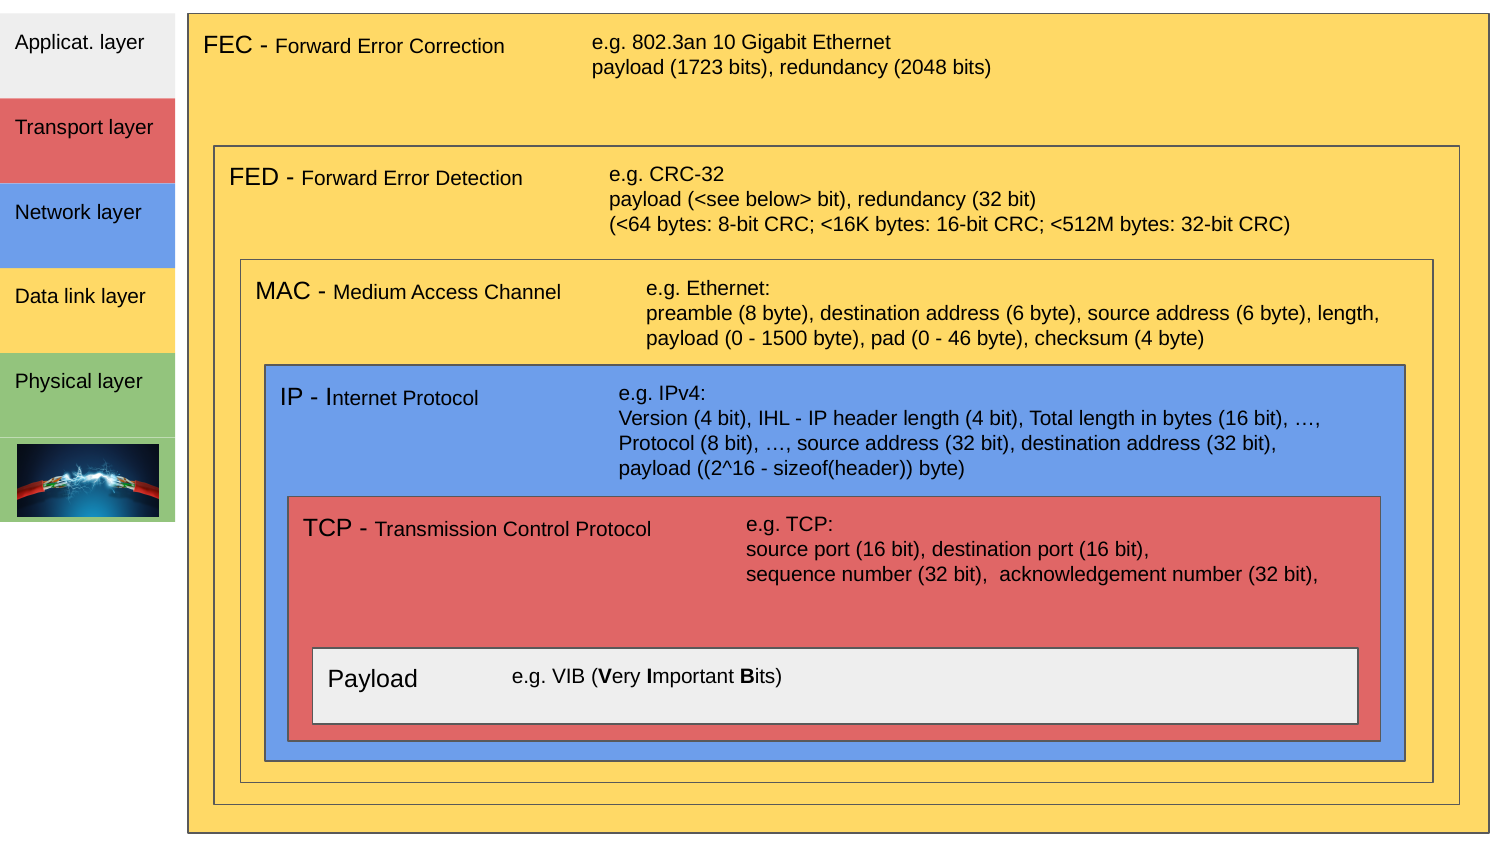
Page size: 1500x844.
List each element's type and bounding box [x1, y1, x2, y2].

text_box [0, 13, 176, 437]
text_box [264, 364, 1406, 762]
text_box [187, 13, 1490, 834]
text_box [0, 437, 176, 523]
text_box [312, 647, 1359, 725]
text_box [287, 496, 1381, 742]
text_box [213, 145, 1460, 805]
text_box [240, 259, 1434, 783]
